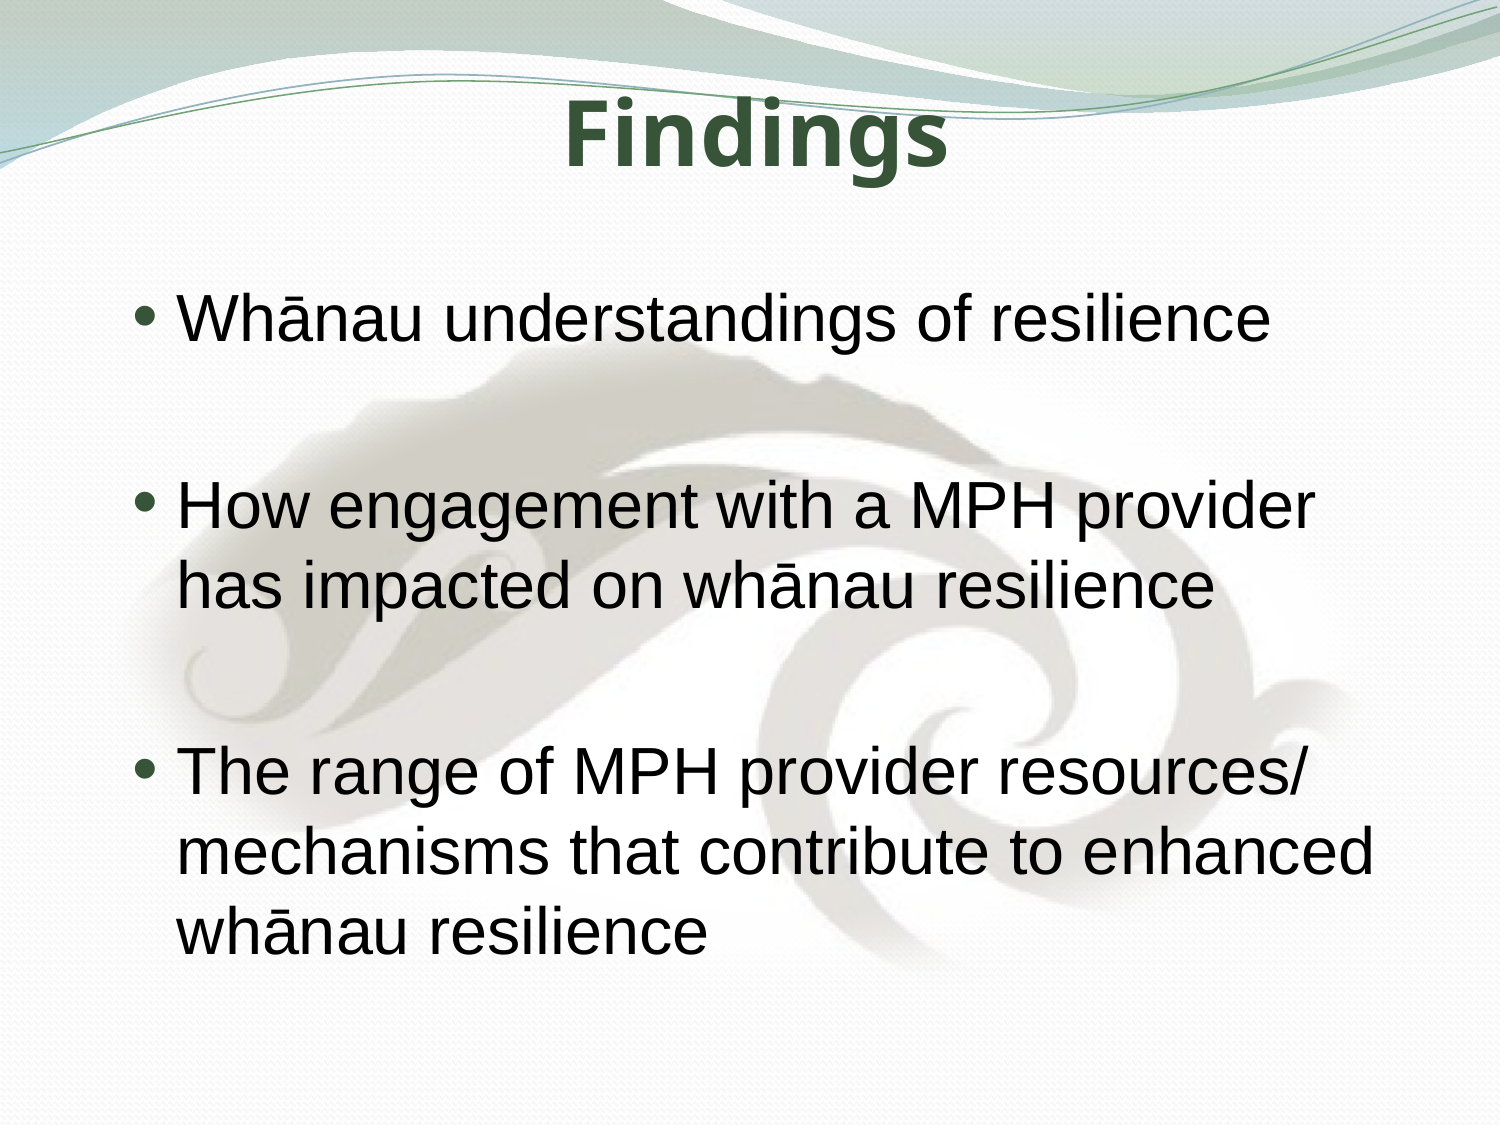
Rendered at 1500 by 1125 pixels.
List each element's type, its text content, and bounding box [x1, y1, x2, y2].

title Findings [80, 54, 1431, 186]
list Whānau understandings of resilience How engagement with a MPH provider has impacted on whānau resilience The range of MPH provider resources/ mechanisms that contribute to enhanced whānau resilience [117, 275, 1425, 1025]
